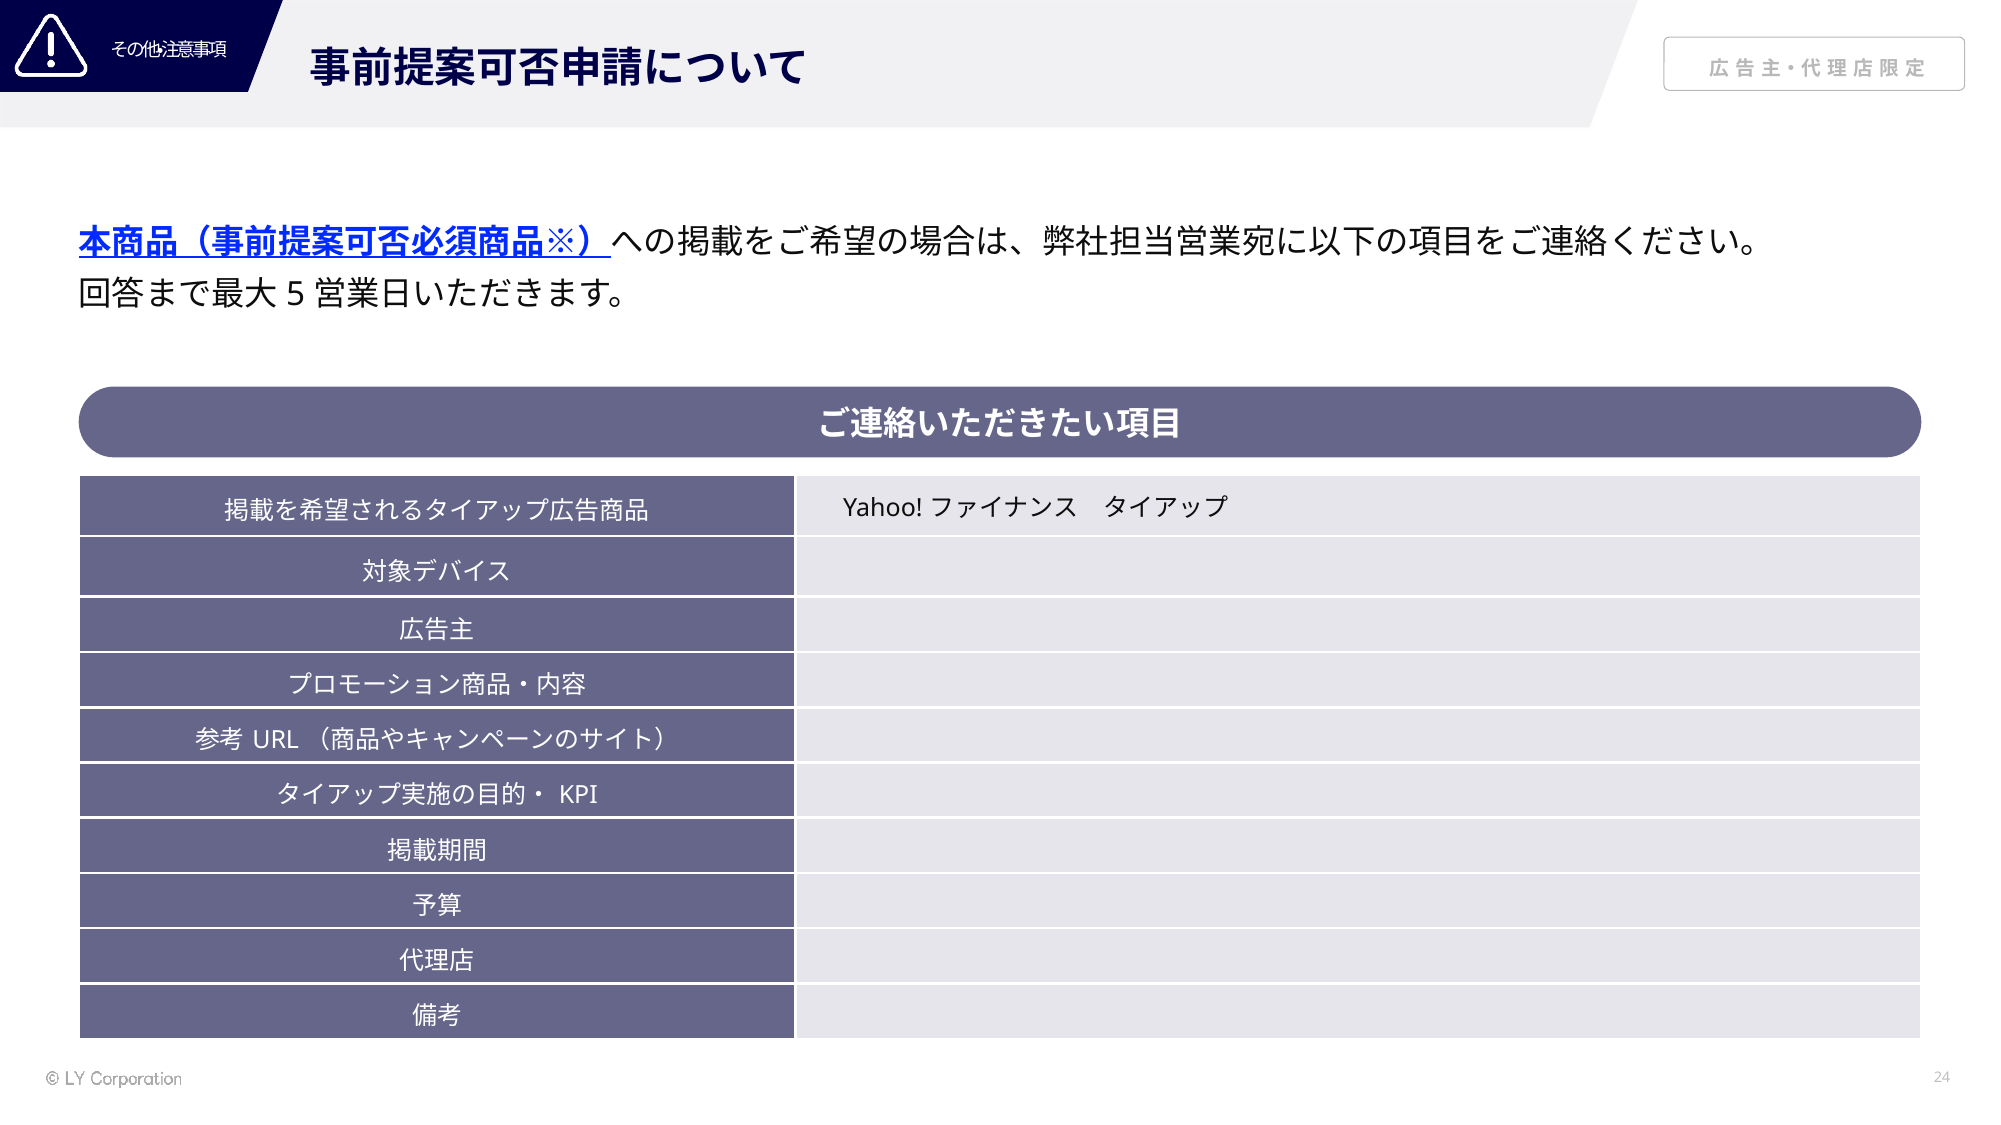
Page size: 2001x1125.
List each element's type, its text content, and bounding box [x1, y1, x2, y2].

table_cell 予算 [80, 874, 794, 927]
table_cell 参考URL（商品やキャンペーンのサイト） [80, 709, 794, 761]
table_header Yahoo!ファイナンス タイアップ [797, 476, 1920, 535]
picture [8, 4, 92, 88]
table_cell プロモーション商品・内容 [80, 653, 794, 706]
table_cell [797, 985, 1920, 1038]
text_box 本商品（事前提案可否必須商品※）への掲載をご希望の場合は、弊社担当営業宛に以下の項目をご連絡ください。 回答まで最大5営業日いただきます。 [78, 207, 1928, 312]
table_cell 掲載期間 [80, 819, 794, 872]
table_cell [797, 874, 1920, 927]
text_box その他・注意事項 [97, 13, 240, 81]
table_cell [797, 819, 1920, 872]
table_cell [797, 653, 1920, 706]
table_header 掲載を希望されるタイアップ広告商品 [80, 476, 794, 535]
table_cell 備考 [80, 985, 794, 1038]
list 事前提案可否申請について [309, 41, 1645, 97]
table_cell 対象デバイス [80, 537, 794, 595]
table_cell [797, 537, 1920, 595]
table_cell [797, 764, 1920, 816]
table_cell [797, 709, 1920, 761]
table_cell 代理店 [80, 929, 794, 982]
table_cell 広告主 [80, 598, 794, 651]
text_box ご連絡いただきたい項目 [78, 386, 1922, 458]
table_cell [797, 598, 1920, 651]
picture [46, 1071, 181, 1088]
table_cell [797, 929, 1920, 982]
table_cell タイアップ実施の目的・KPI [80, 764, 794, 816]
